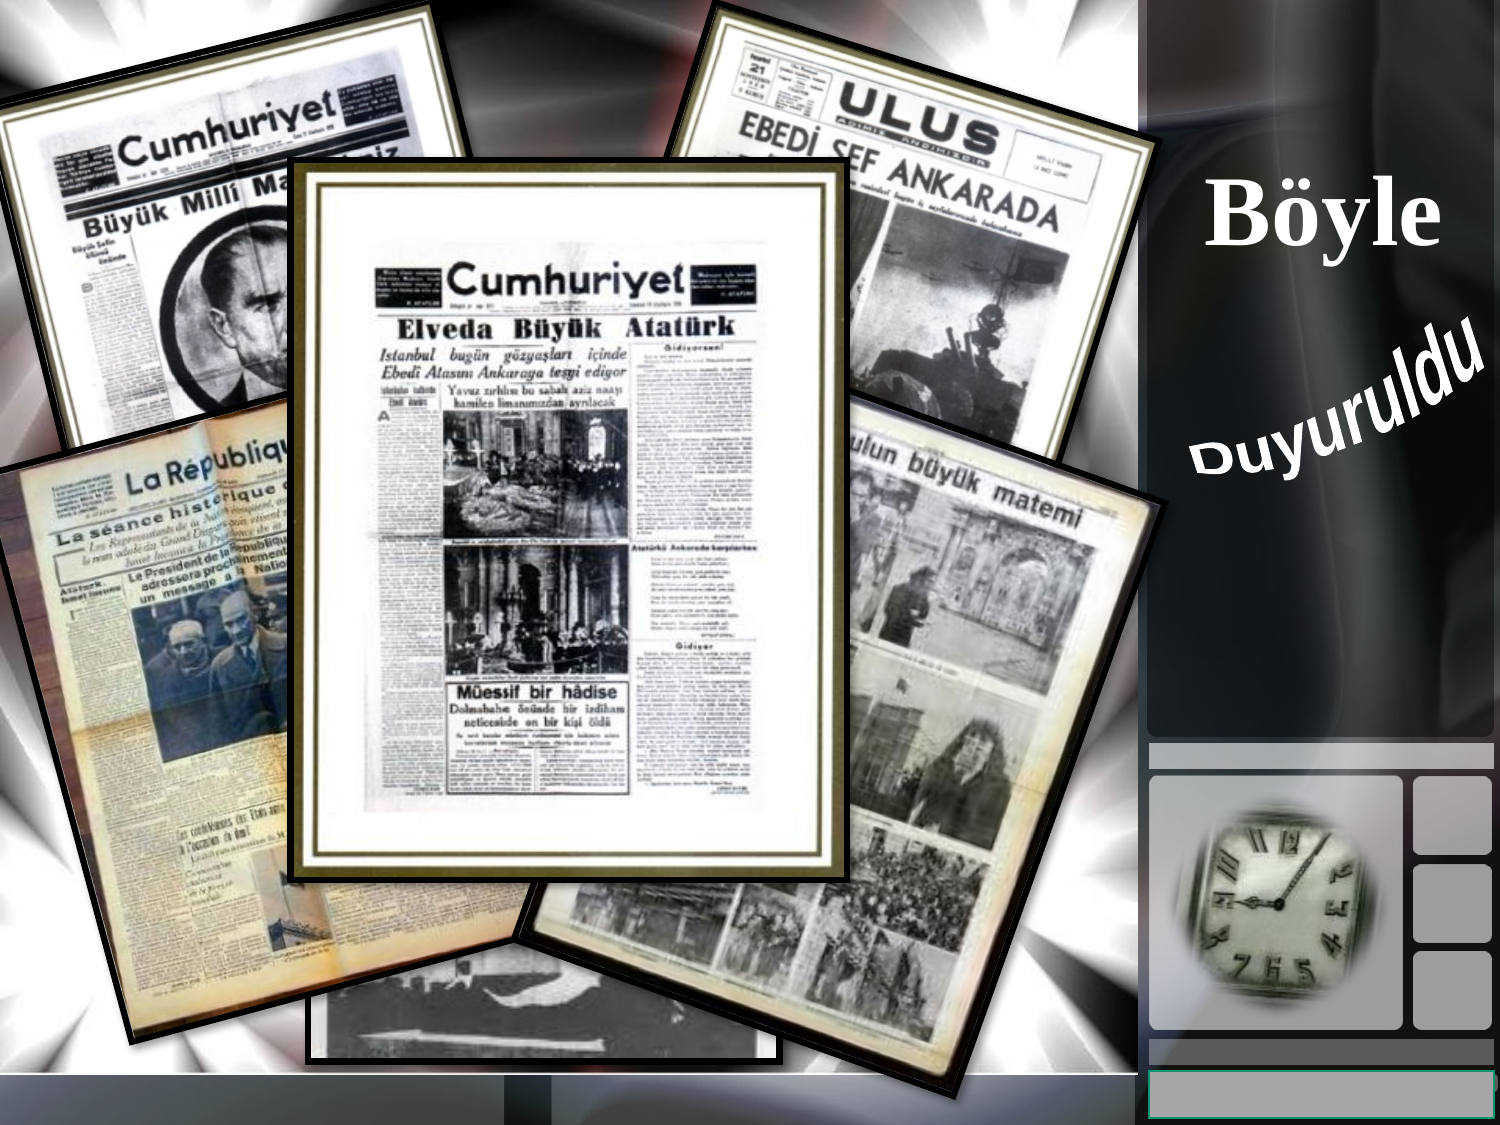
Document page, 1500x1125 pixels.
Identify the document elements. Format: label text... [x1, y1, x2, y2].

picture [0, 0, 1500, 1125]
text_box Böyle [1189, 137, 1459, 273]
